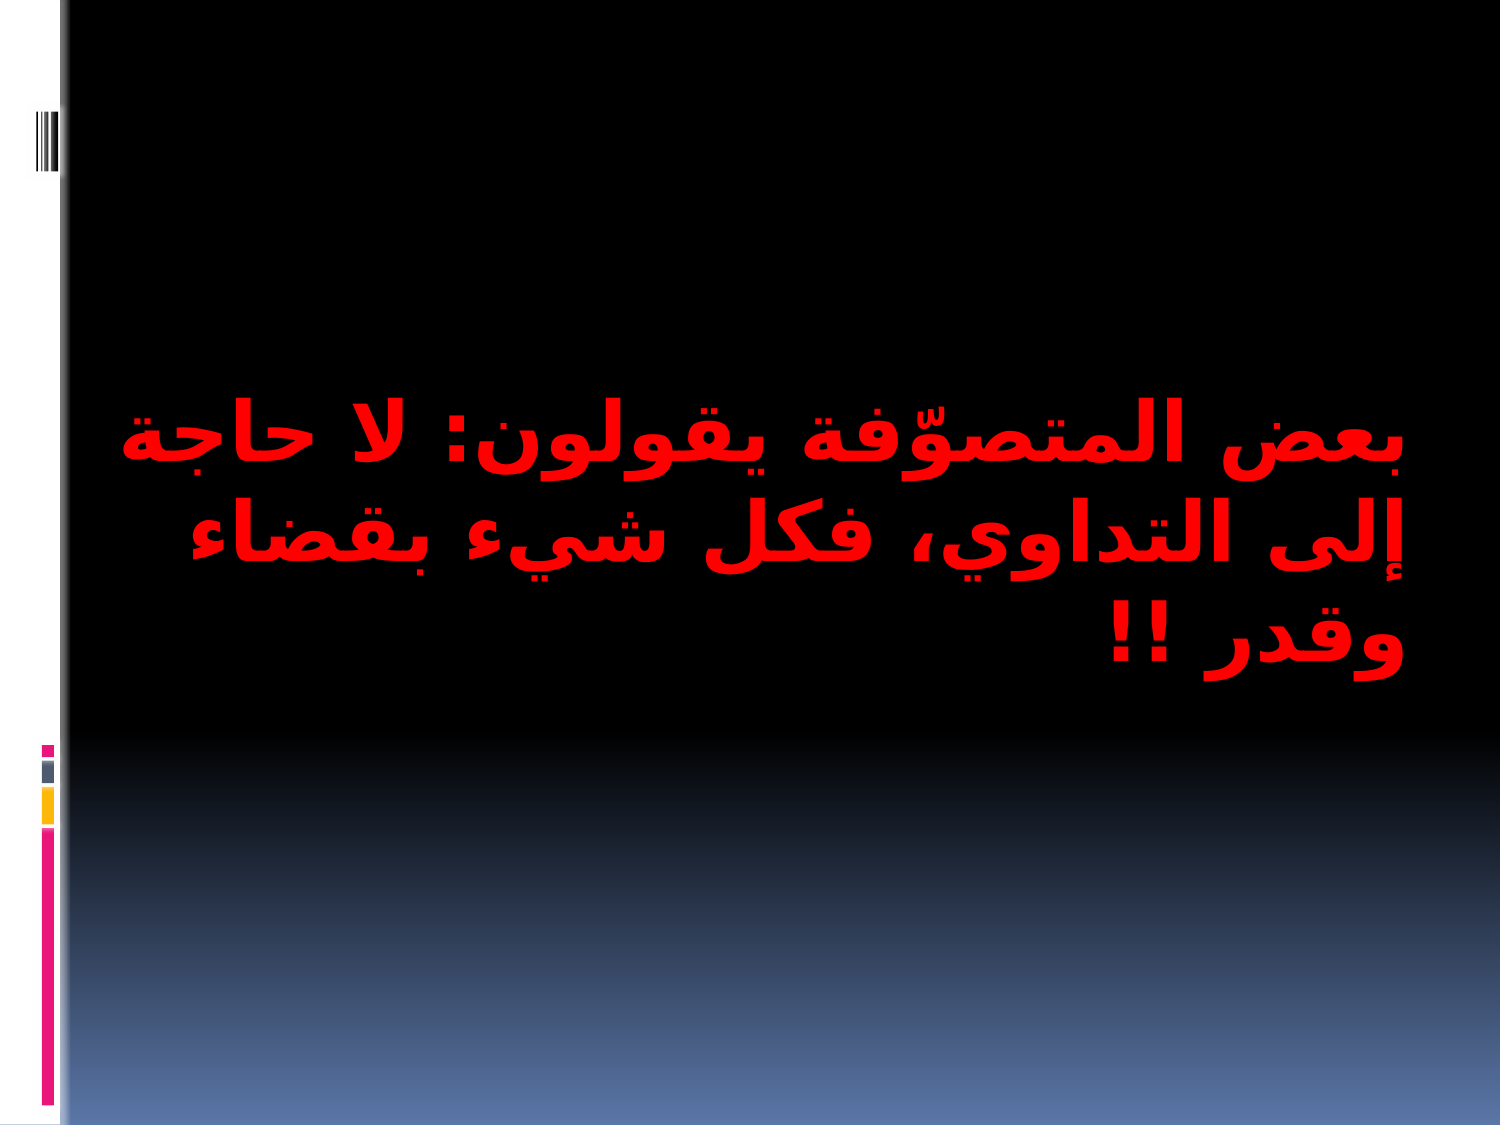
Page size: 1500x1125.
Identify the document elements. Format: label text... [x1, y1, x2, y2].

list بعض المتصوّفة يقولون: لا حاجة إلى التداوي، فكل شيء بقضاء وقدر !! [93, 46, 1425, 1055]
